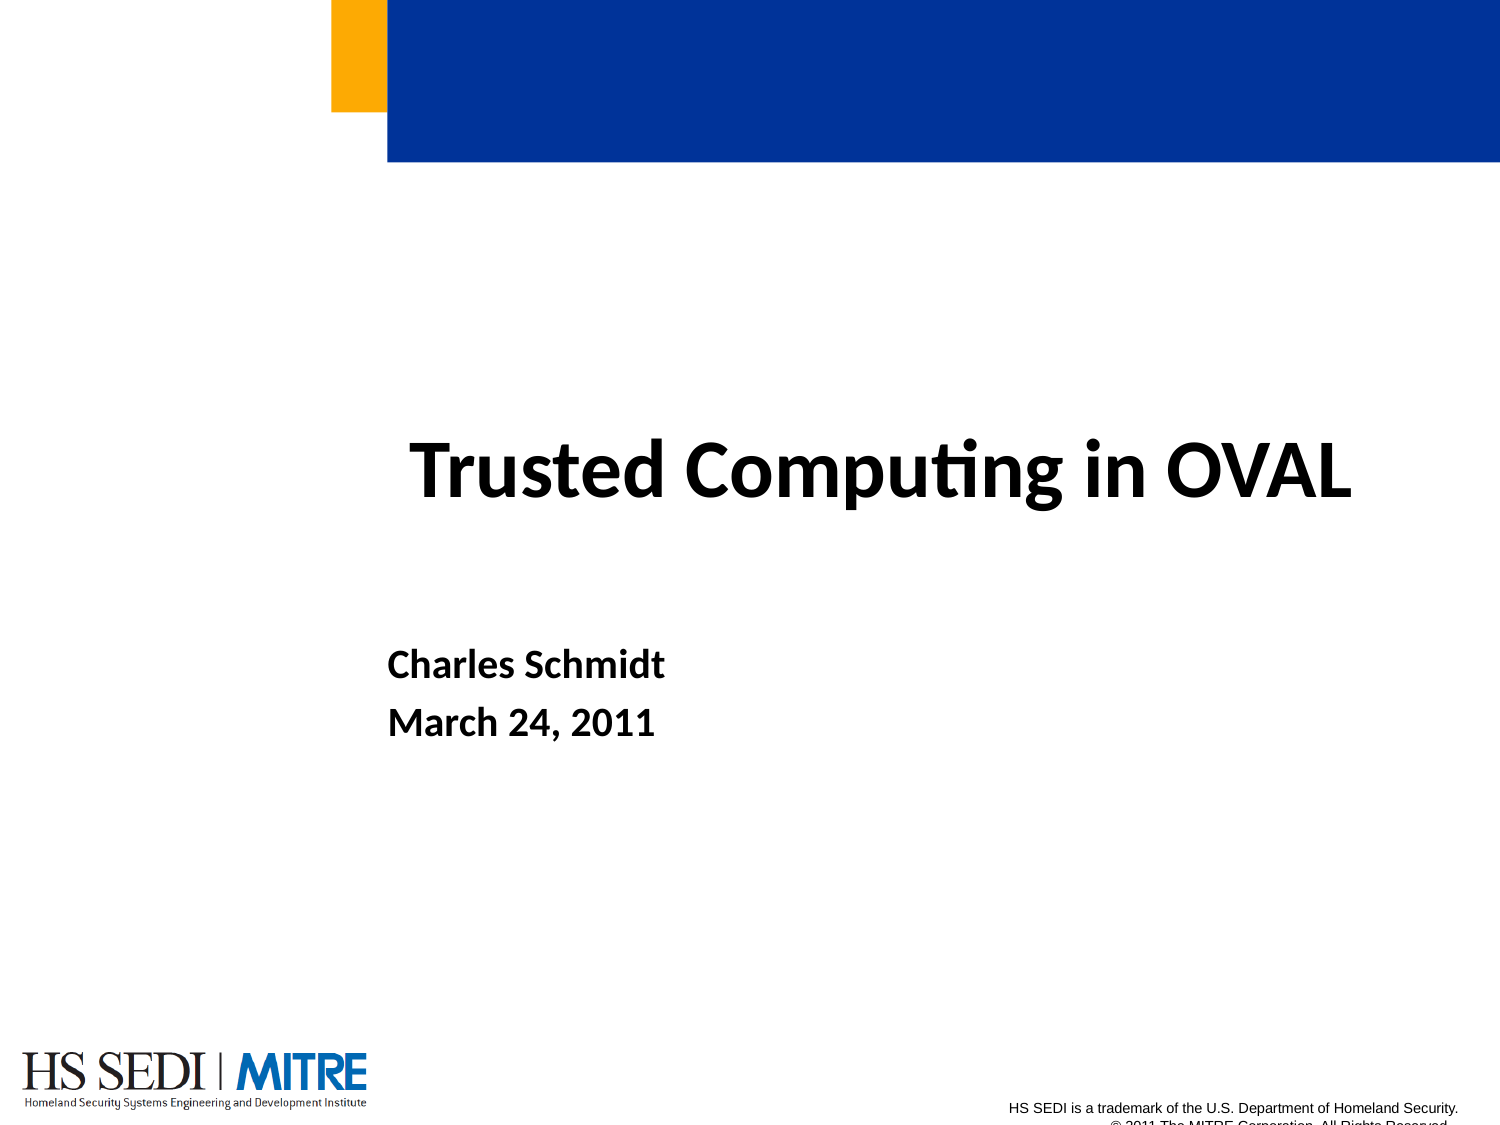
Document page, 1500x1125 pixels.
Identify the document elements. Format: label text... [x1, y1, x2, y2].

title Trusted Computing in OVAL [349, 374, 1413, 563]
subtitle Charles Schmidt March 24, 2011 [372, 637, 1126, 813]
picture [5, 1038, 381, 1119]
